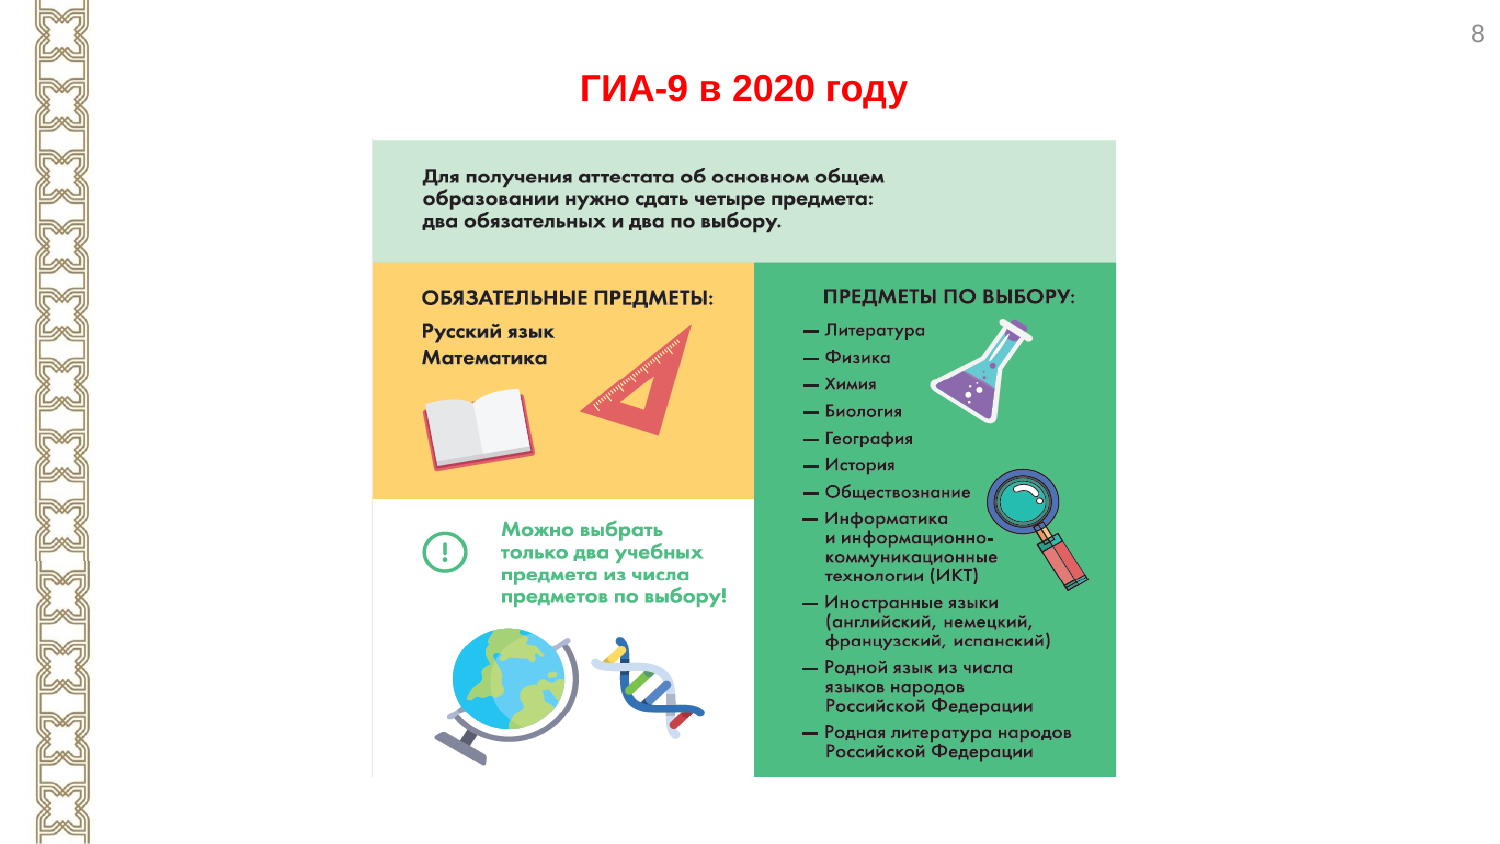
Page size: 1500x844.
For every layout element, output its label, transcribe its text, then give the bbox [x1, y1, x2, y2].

text_box ГИА-9 в 2020 году [171, 56, 1317, 117]
slide_number 8 [1149, 2, 1500, 63]
picture [0, 0, 1500, 844]
